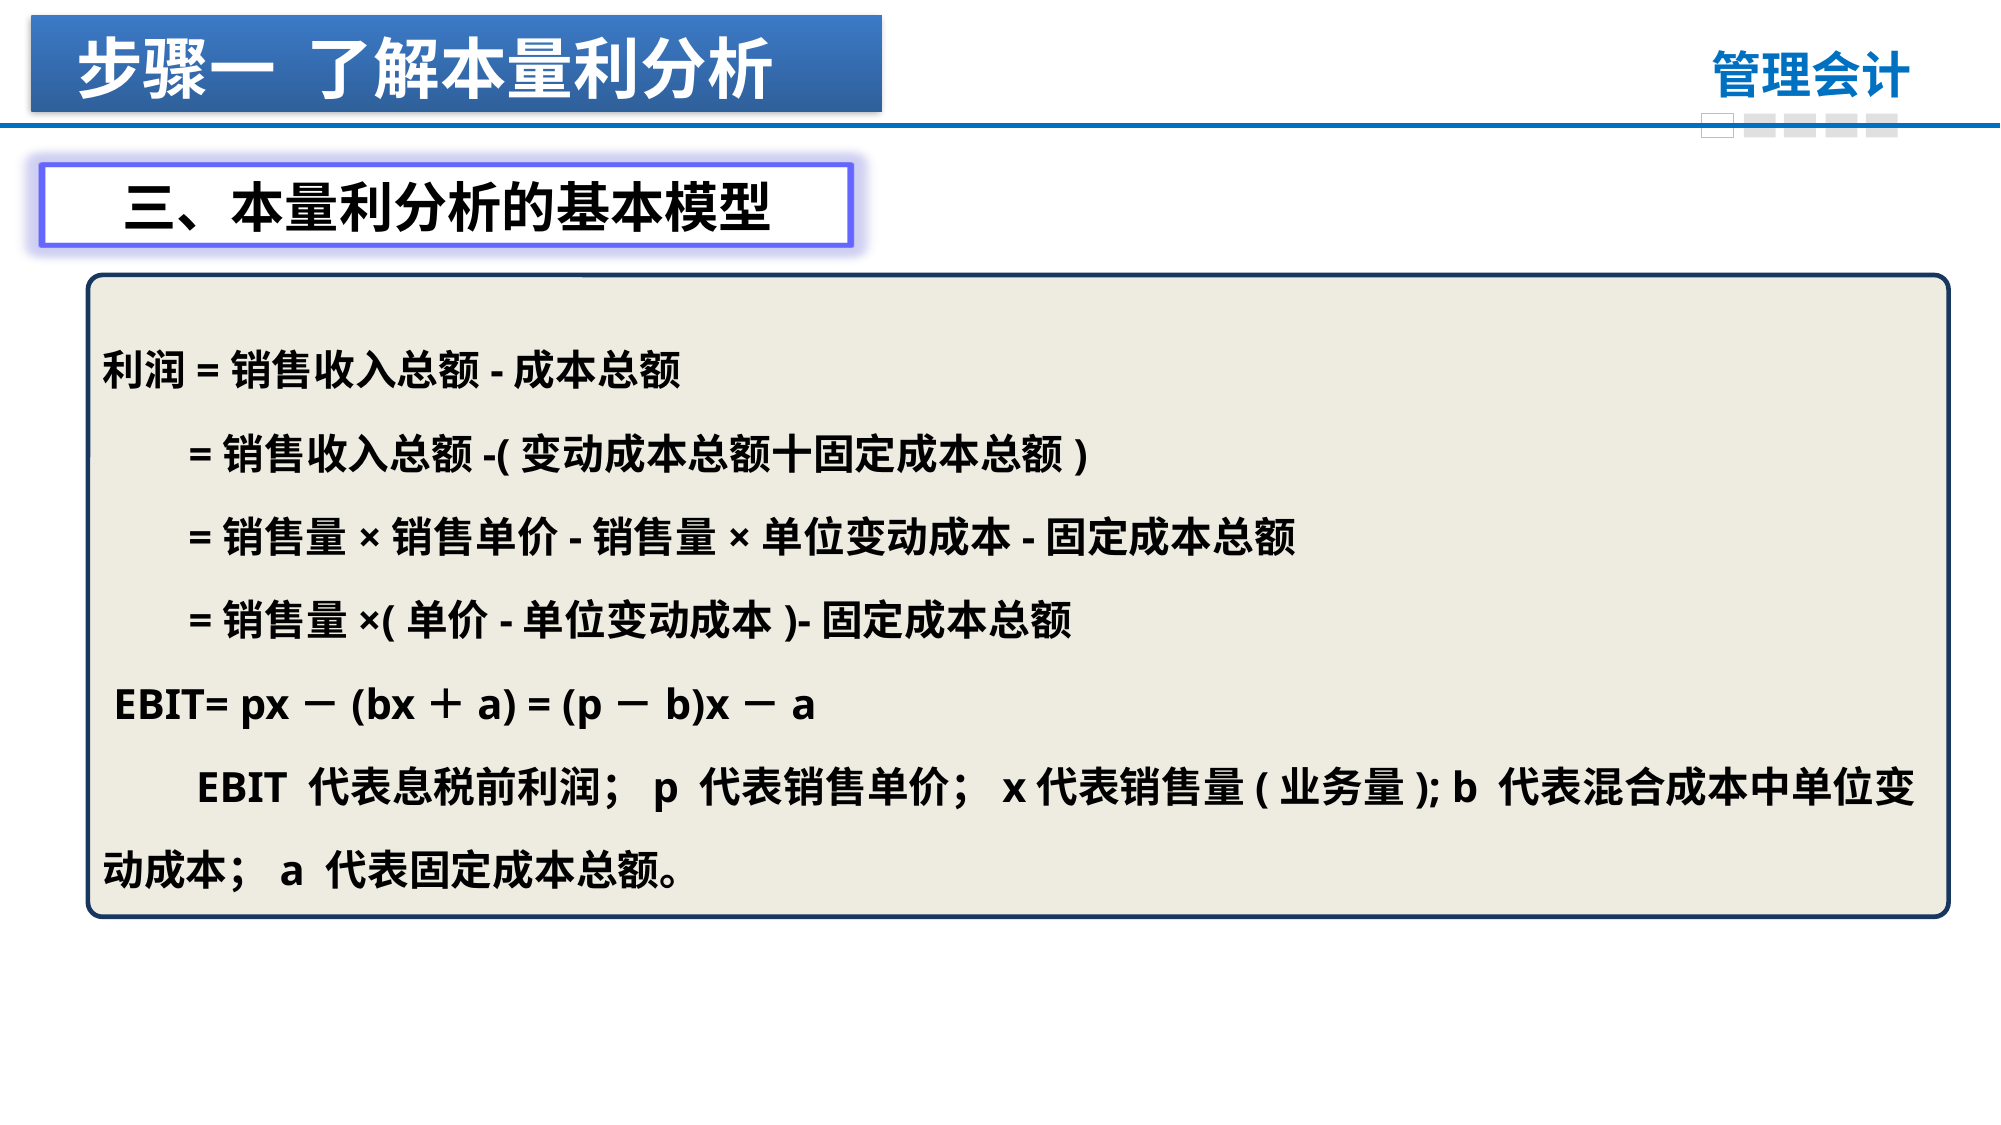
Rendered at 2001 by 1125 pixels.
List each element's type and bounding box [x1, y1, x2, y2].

text_box [31, 14, 883, 197]
text_box [5, 136, 888, 273]
text_box [87, 274, 1949, 918]
